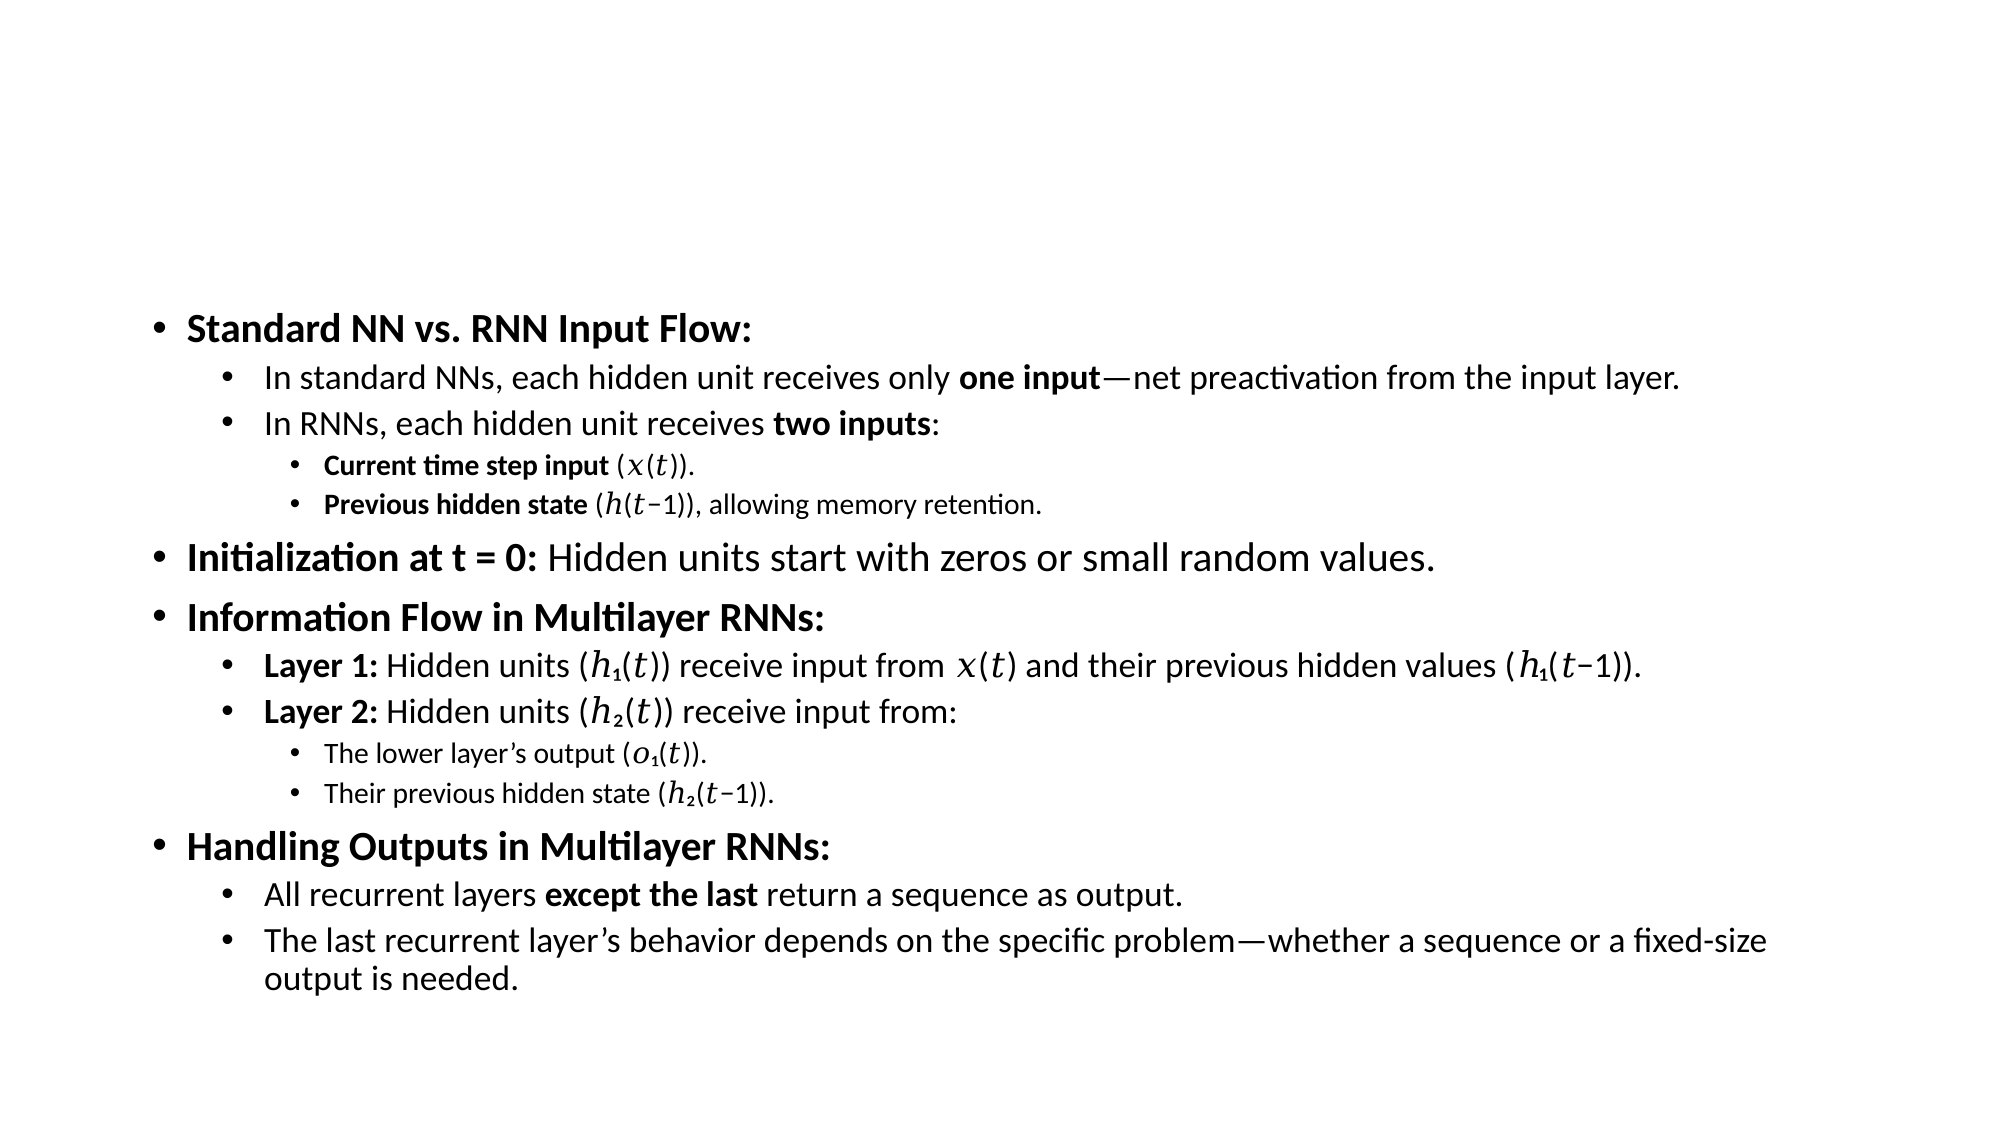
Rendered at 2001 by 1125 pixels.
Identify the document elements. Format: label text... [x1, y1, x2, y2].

list Standard NN vs. RNN Input Flow: In standard NNs, each hidden unit receives only one input—net preactivation from the input layer. In RNNs, each hidden unit receives two inputs: Current time step input (𝑥(𝑡)). Previous hidden state (ℎ(𝑡−1)), allowing memory retention. Initialization at t = 0: Hidden units start with zeros or small random values. Information Flow in Multilayer RNNs: Layer 1: Hidden units (ℎ₁(𝑡)) receive input from 𝑥(𝑡) and their previous hidden values (ℎ₁(𝑡−1)). Layer 2: Hidden units (ℎ₂(𝑡)) receive input from: The lower layer’s output (𝑜₁(𝑡)). Their previous hidden state (ℎ₂(𝑡−1)). Handling Outputs in Multilayer RNNs: All recurrent layers except the last return a sequence as output. The last recurrent layer’s behavior depends on the specific problem—whether a sequence or a fixed-size output is needed. [137, 299, 1863, 1014]
